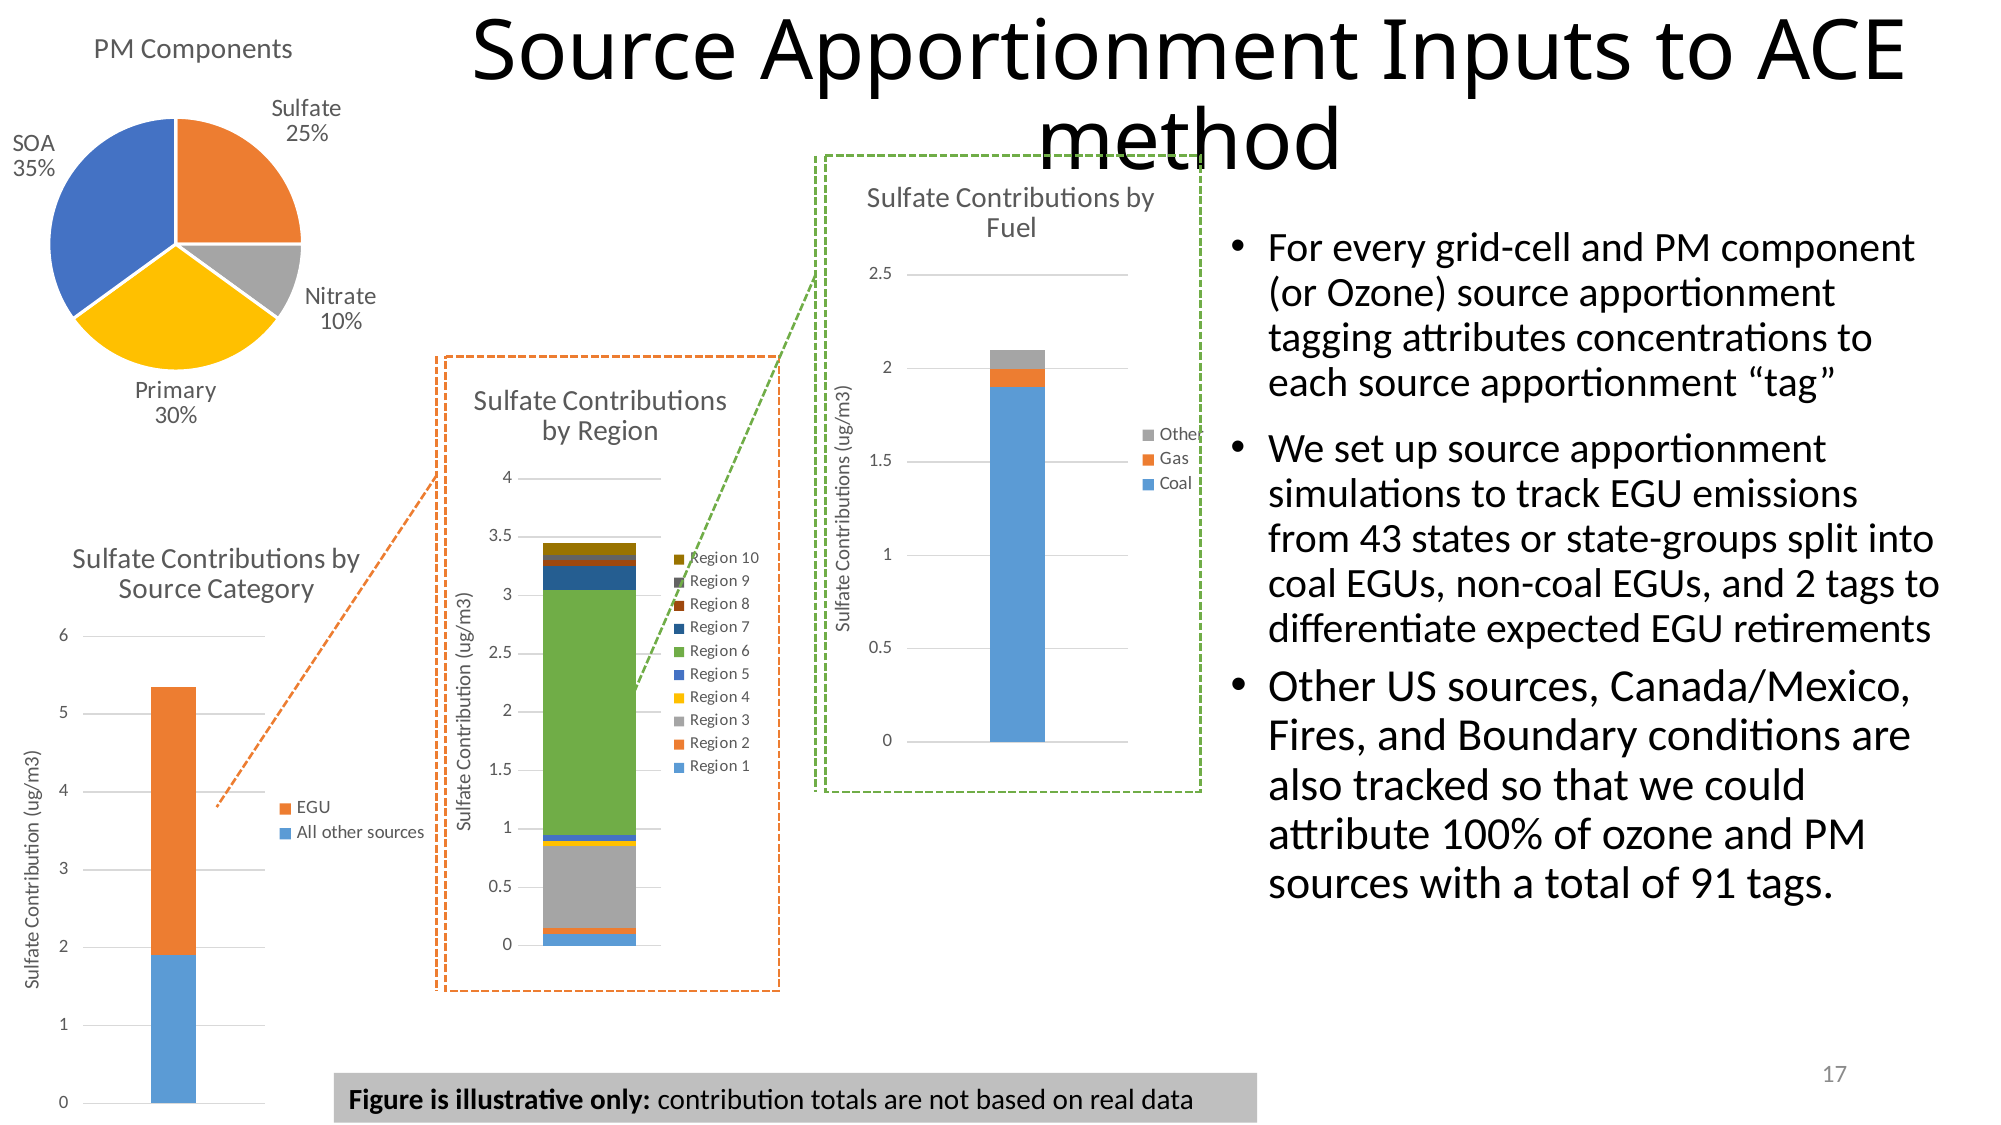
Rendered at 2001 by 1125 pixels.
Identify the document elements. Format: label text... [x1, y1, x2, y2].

text_box [467, 355, 780, 360]
text_box [777, 312, 800, 362]
chart [800, 156, 1223, 764]
title Source Apportionment Inputs to ACE method [467, 37, 1985, 157]
chart [0, 11, 779, 1125]
text_box [444, 965, 780, 992]
text_box For every grid-cell and PM component (or Ozone) source apportionment tagging attributes concentrations to each source apportionment “tag” We set up source apportionment simulations to track EGU emissions from 43 states or state-groups split into coal EGUs, non-coal EGUs, and 2 tags to differentiate expected EGU retirements Other US sources, Canada/Mexico, Fires, and Boundary conditions are also tracked so that we could attribute 100% of ozone and PM sources with a total of 91 tags. [1215, 217, 1961, 1110]
slide_number 17 [1412, 1042, 1863, 1103]
text_box Figure is illustrative only: contribution totals are not based on real data [444, 1072, 1258, 1123]
text_box [824, 764, 1201, 793]
text_box [407, 497, 421, 517]
